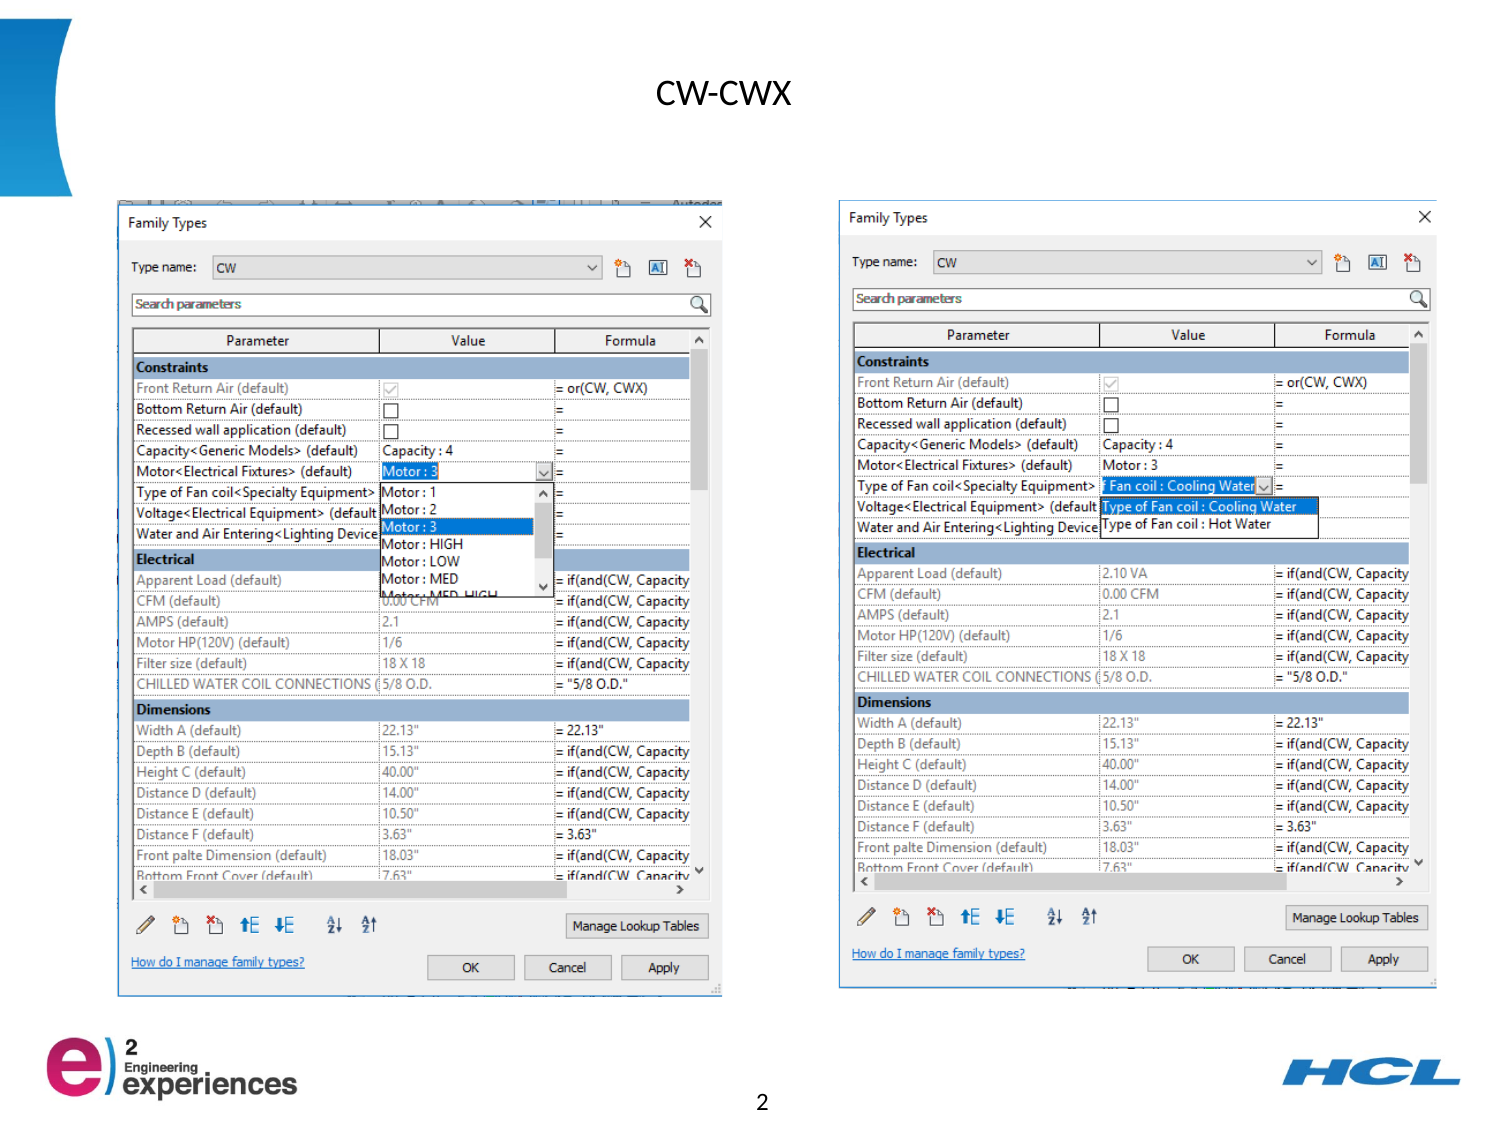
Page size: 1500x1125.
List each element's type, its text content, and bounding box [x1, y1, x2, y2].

picture [0, 0, 1500, 1125]
text_box CW-CWX [641, 60, 807, 121]
